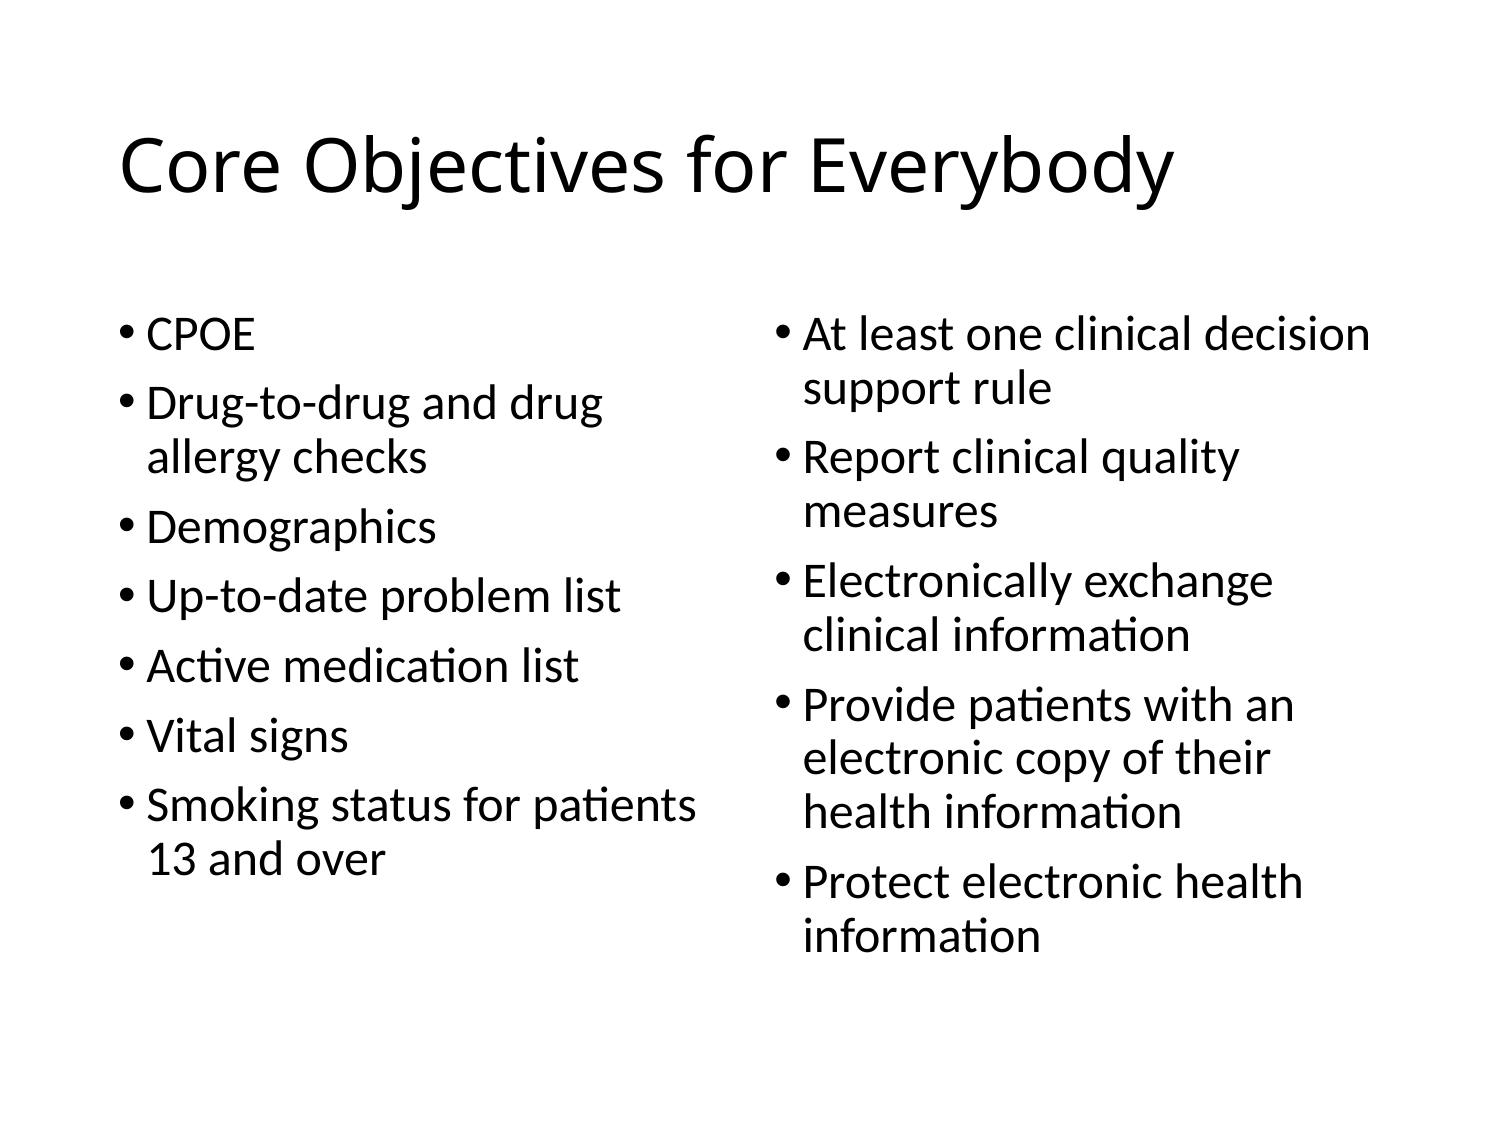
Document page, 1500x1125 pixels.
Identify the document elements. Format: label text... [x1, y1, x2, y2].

title Core Objectives for Everybody [103, 59, 1397, 278]
list At least one clinical decision support rule Report clinical quality measures Electronically exchange clinical information Provide patients with an electronic copy of their health information Protect electronic health information [759, 299, 1397, 1014]
list CPOE Drug-to-drug and drug allergy checks Demographics Up-to-date problem list Active medication list Vital signs Smoking status for patients 13 and over [103, 299, 741, 1014]
